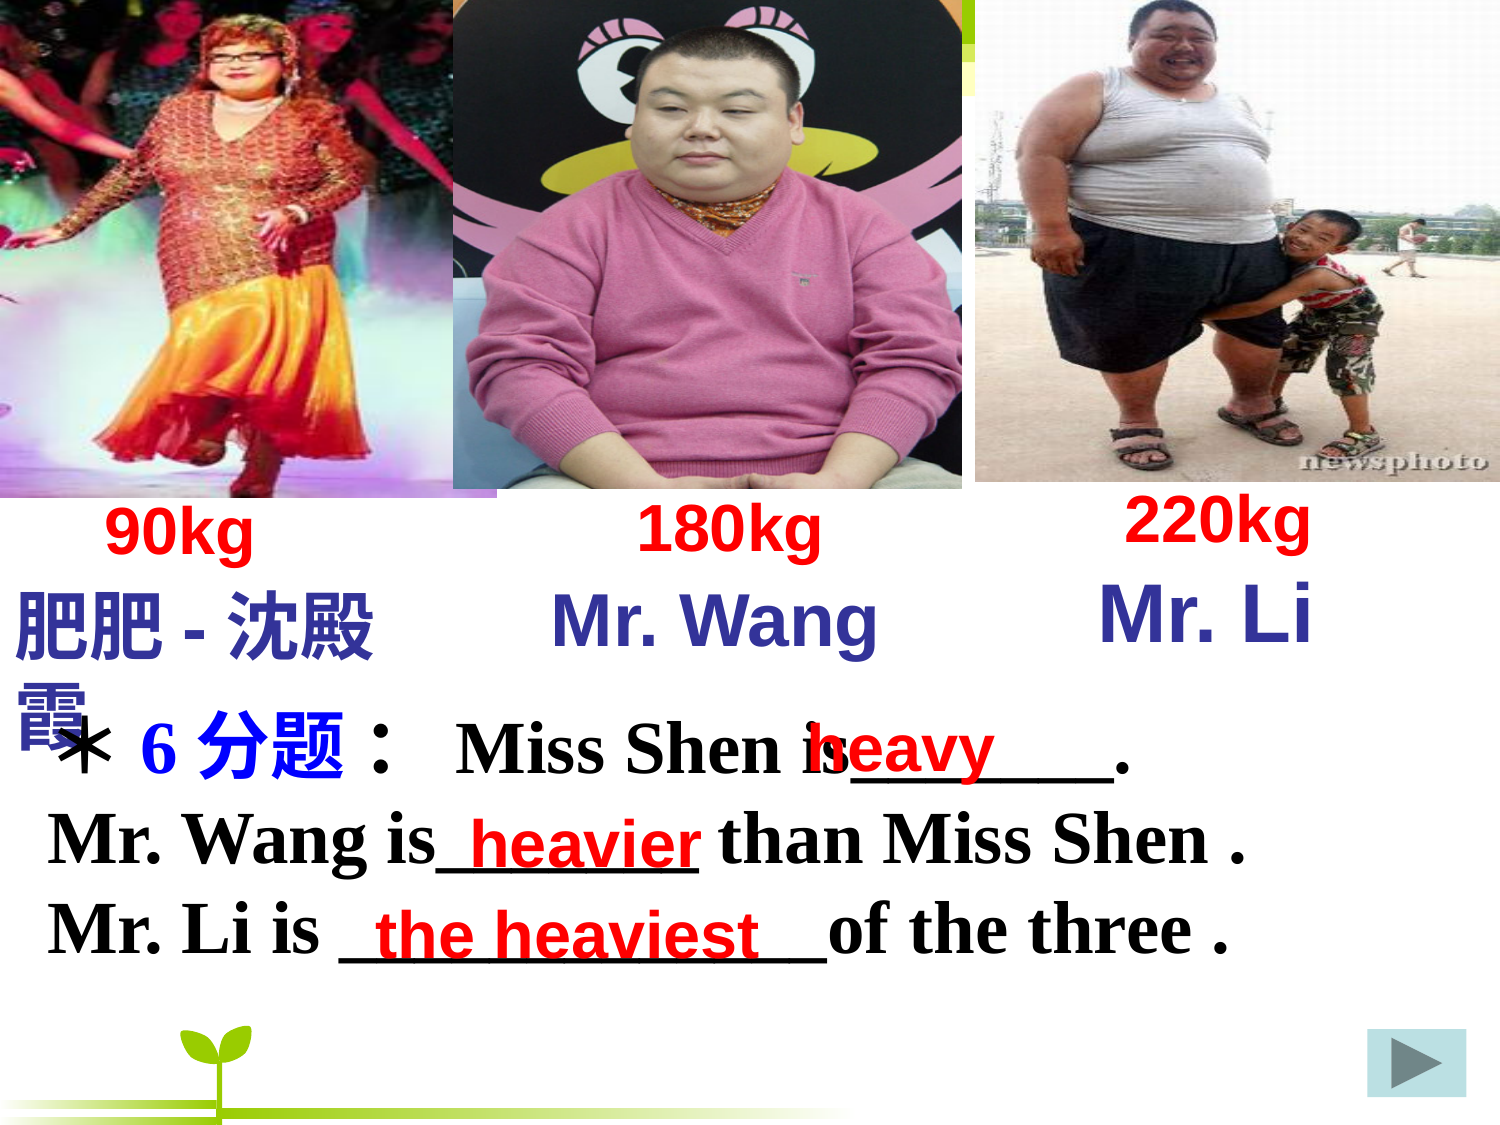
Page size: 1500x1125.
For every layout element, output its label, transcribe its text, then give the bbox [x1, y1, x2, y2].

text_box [974, 0, 1500, 506]
text_box 肥肥-沈殿霞 [0, 571, 436, 767]
text_box 90kg [89, 507, 320, 576]
text_box the heaviest [360, 884, 836, 980]
text_box ＊6分题 ：Miss Shen is_______. Mr. Wang is_______ than Miss Shen . Mr. Li is _____________of the three . [32, 691, 1500, 976]
text_box Mr. Li [1083, 551, 1414, 667]
text_box Mr. Wang [535, 631, 950, 669]
text_box 220kg [1109, 514, 1398, 564]
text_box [453, 0, 1021, 624]
text_box [1367, 1029, 1467, 1098]
picture [0, 0, 453, 498]
text_box heavy [791, 697, 1167, 792]
text_box heavier [454, 793, 755, 884]
